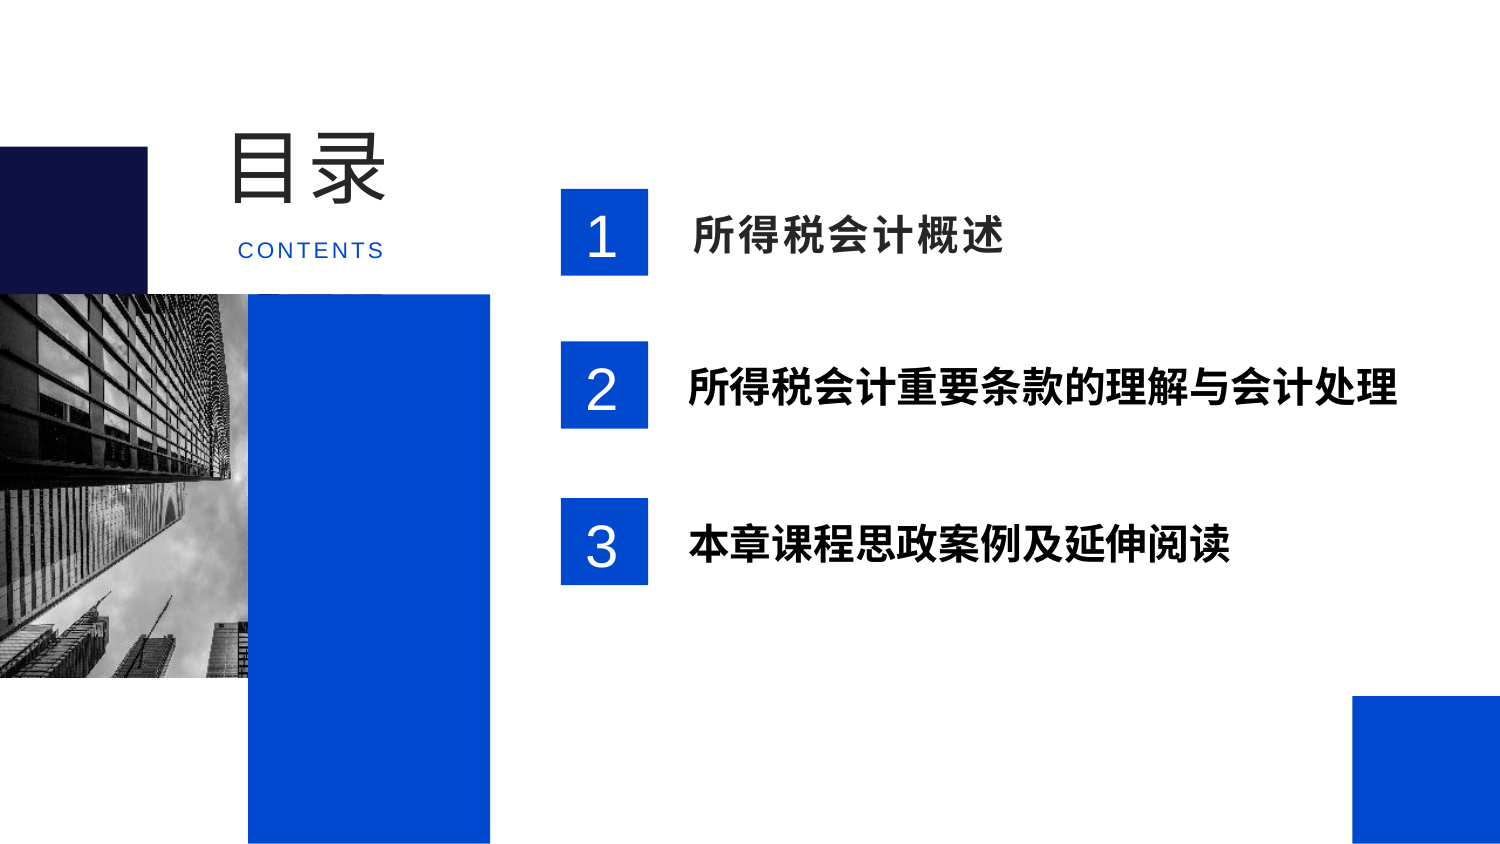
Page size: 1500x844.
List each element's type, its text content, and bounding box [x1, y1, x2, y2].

text_box [560, 340, 649, 430]
text_box 目录 [188, 108, 425, 222]
picture [0, 294, 248, 678]
text_box 所得税会计概述 [678, 201, 1136, 263]
text_box 本章课程思政案例及延伸阅读 [673, 510, 1327, 577]
text_box 3 [571, 500, 631, 587]
text_box 所得税会计重要条款的理解与会计处理 [673, 353, 1466, 421]
text_box CONTENTS [188, 228, 432, 271]
text_box [560, 188, 649, 277]
text_box 2 [571, 343, 631, 431]
text_box [560, 497, 649, 586]
text_box 1 [571, 190, 631, 278]
